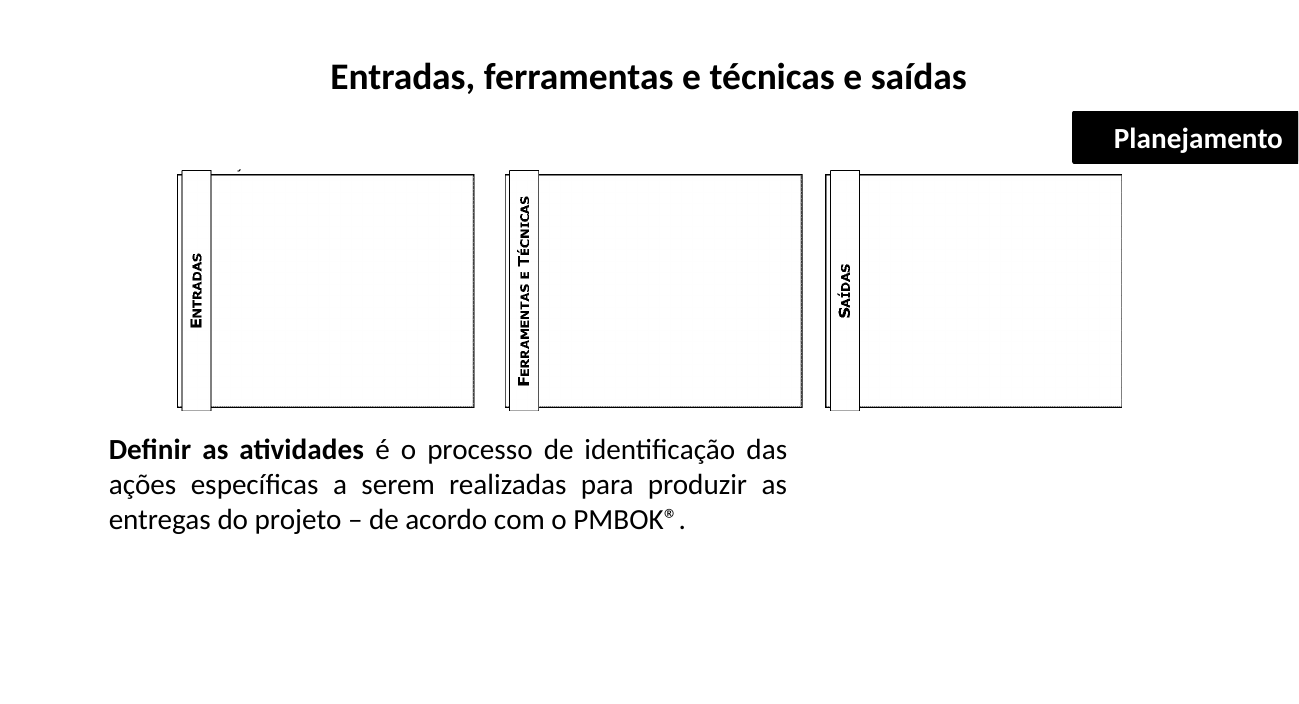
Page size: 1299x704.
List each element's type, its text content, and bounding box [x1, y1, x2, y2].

text_box Definir as atividades é o processo de identificação das ações específicas a serem realizadas para produzir as entregas do projeto – de acordo com o PMBOK®. [93, 422, 803, 615]
text_box Planejamento [1074, 112, 1299, 162]
text_box Entradas, ferramentas e técnicas e saídas [0, 44, 1299, 106]
picture [176, 169, 1122, 412]
